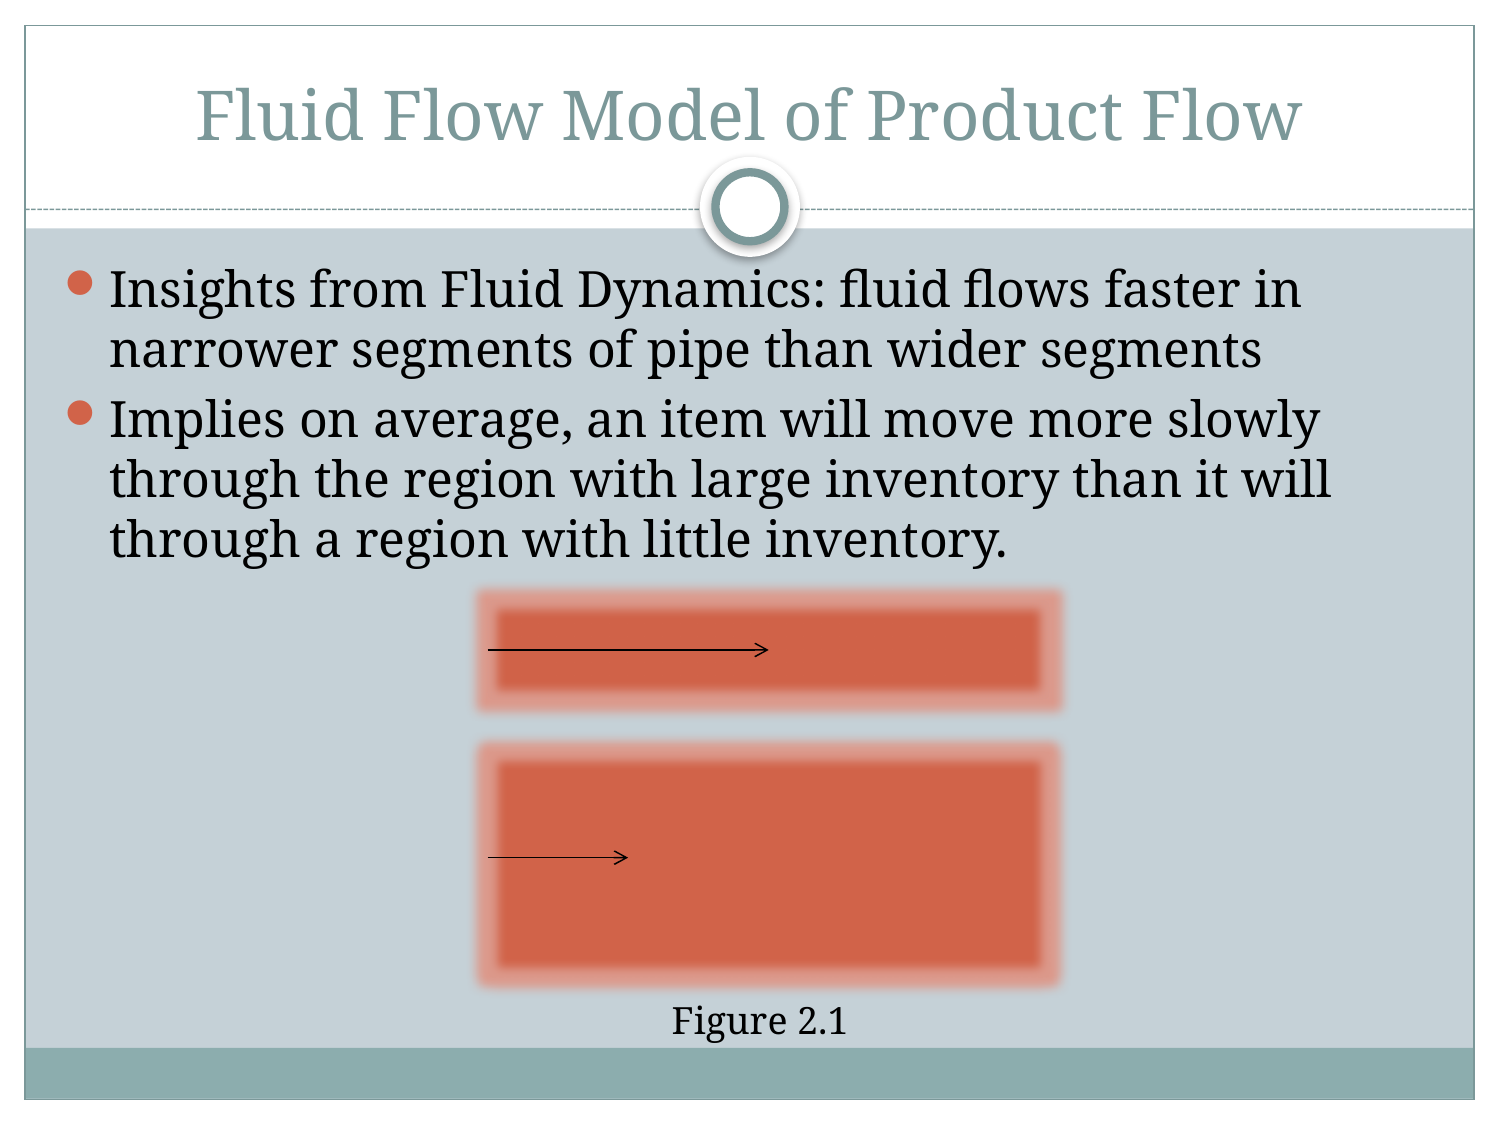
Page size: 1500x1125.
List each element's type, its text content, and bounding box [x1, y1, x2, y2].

title Fluid Flow Model of Product Flow [49, 37, 1450, 162]
list Insights from Fluid Dynamics: fluid flows faster in narrower segments of pipe than wider segments Implies on average, an item will move more slowly through the region with large inventory than it will through a region with little inventory. [49, 250, 1445, 1001]
text_box [504, 768, 1034, 961]
text_box Figure 2.1 [656, 989, 864, 1050]
text_box [503, 617, 1034, 683]
